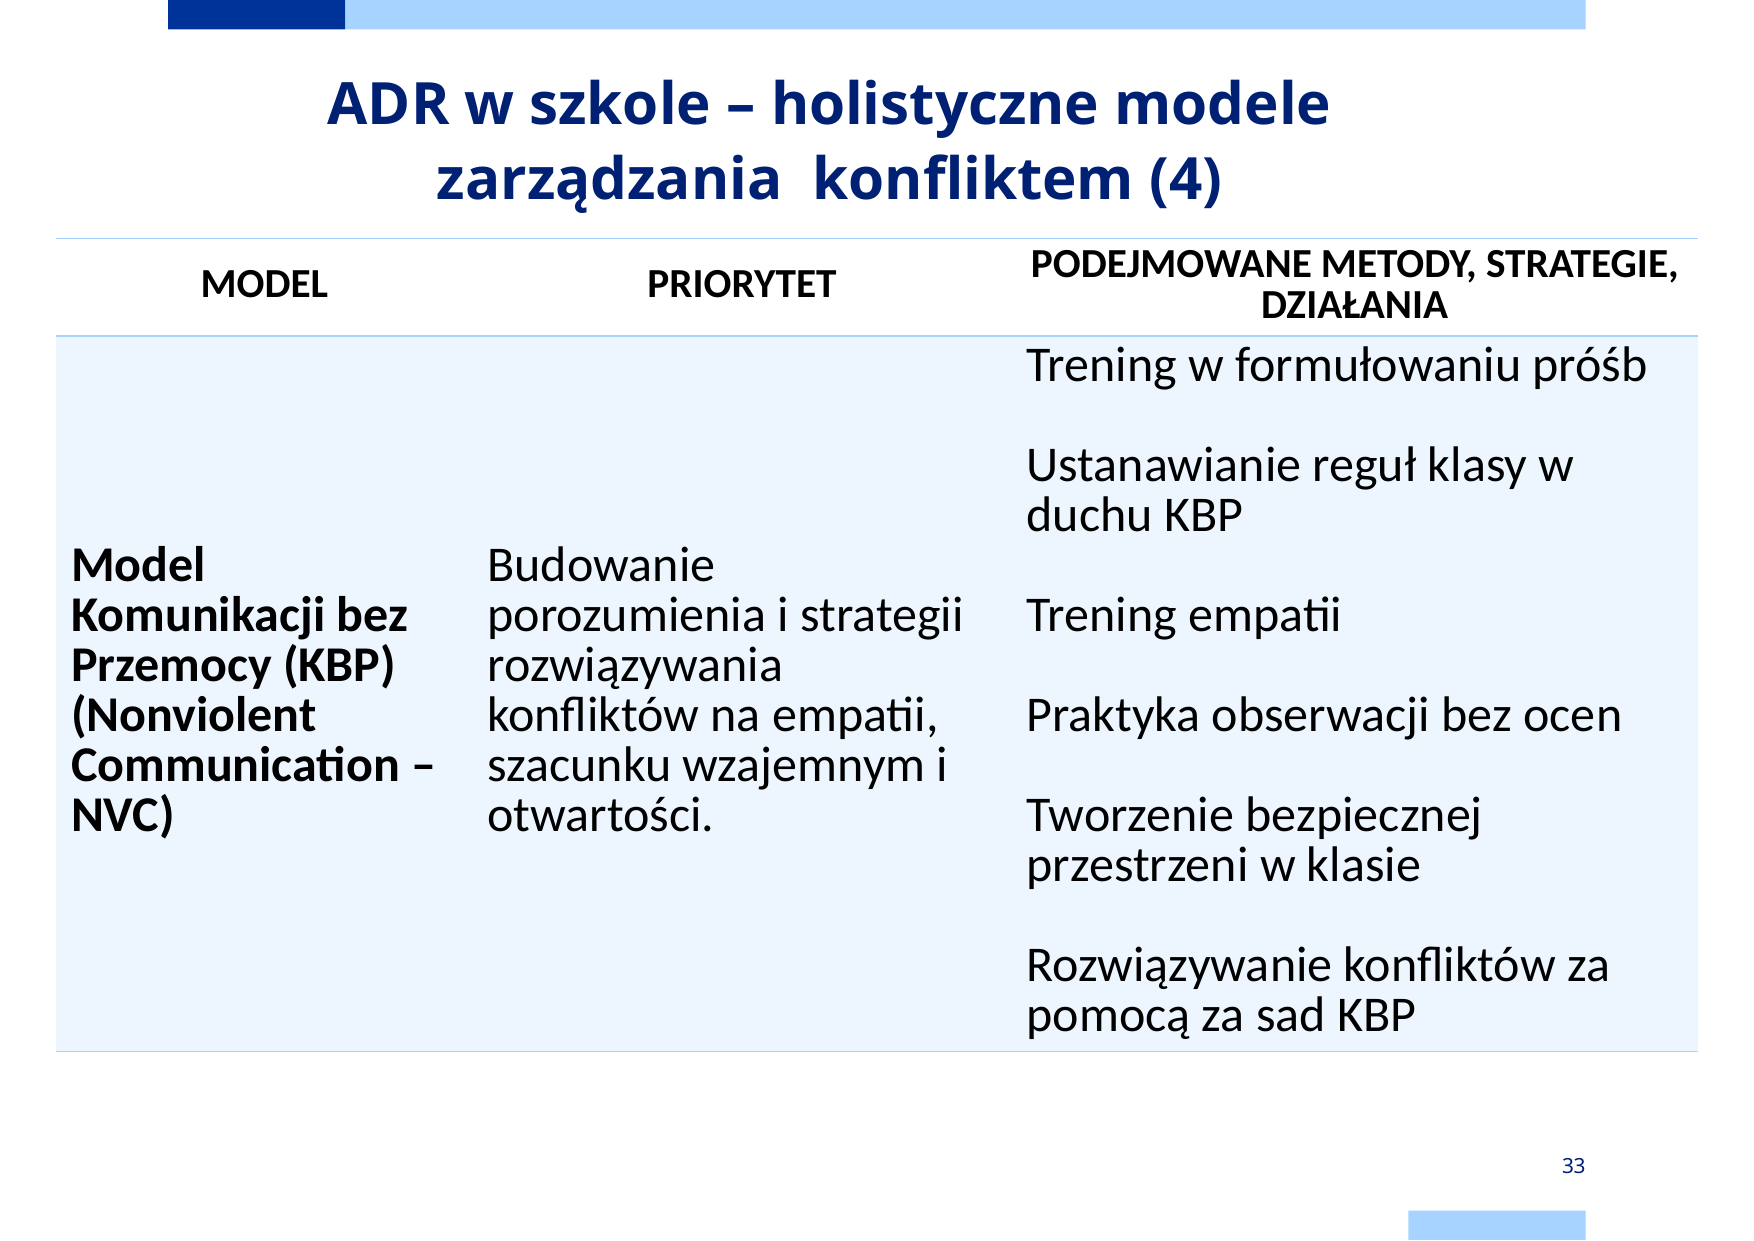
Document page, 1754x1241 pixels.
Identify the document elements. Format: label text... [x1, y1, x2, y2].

table_cell Model Komunikacji bez Przemocy (KBP) (Nonviolent Communication – NVC) [56, 337, 473, 1051]
table_header PRIORYTET [473, 239, 1012, 335]
title ADR w szkole – holistyczne modele zarządzania konfliktem (4) [168, 61, 1492, 238]
table_cell Trening w formułowaniu próśb Ustanawianie reguł klasy w duchu KBP Trening empatii Praktyka obserwacji bez ocen Tworzenie bezpiecznej przestrzeni w klasie Rozwiązywanie konfliktów za pomocą za sad KBP [1012, 337, 1698, 1051]
table_header MODEL [56, 239, 473, 335]
slide_number 33 [1408, 1151, 1586, 1182]
table_header PODEJMOWANE METODY, STRATEGIE, DZIAŁANIA [1012, 239, 1698, 335]
table_cell Budowanie porozumienia i strategii rozwiązywania konfliktów na empatii, szacunku wzajemnym i otwartości. [473, 337, 1012, 1051]
